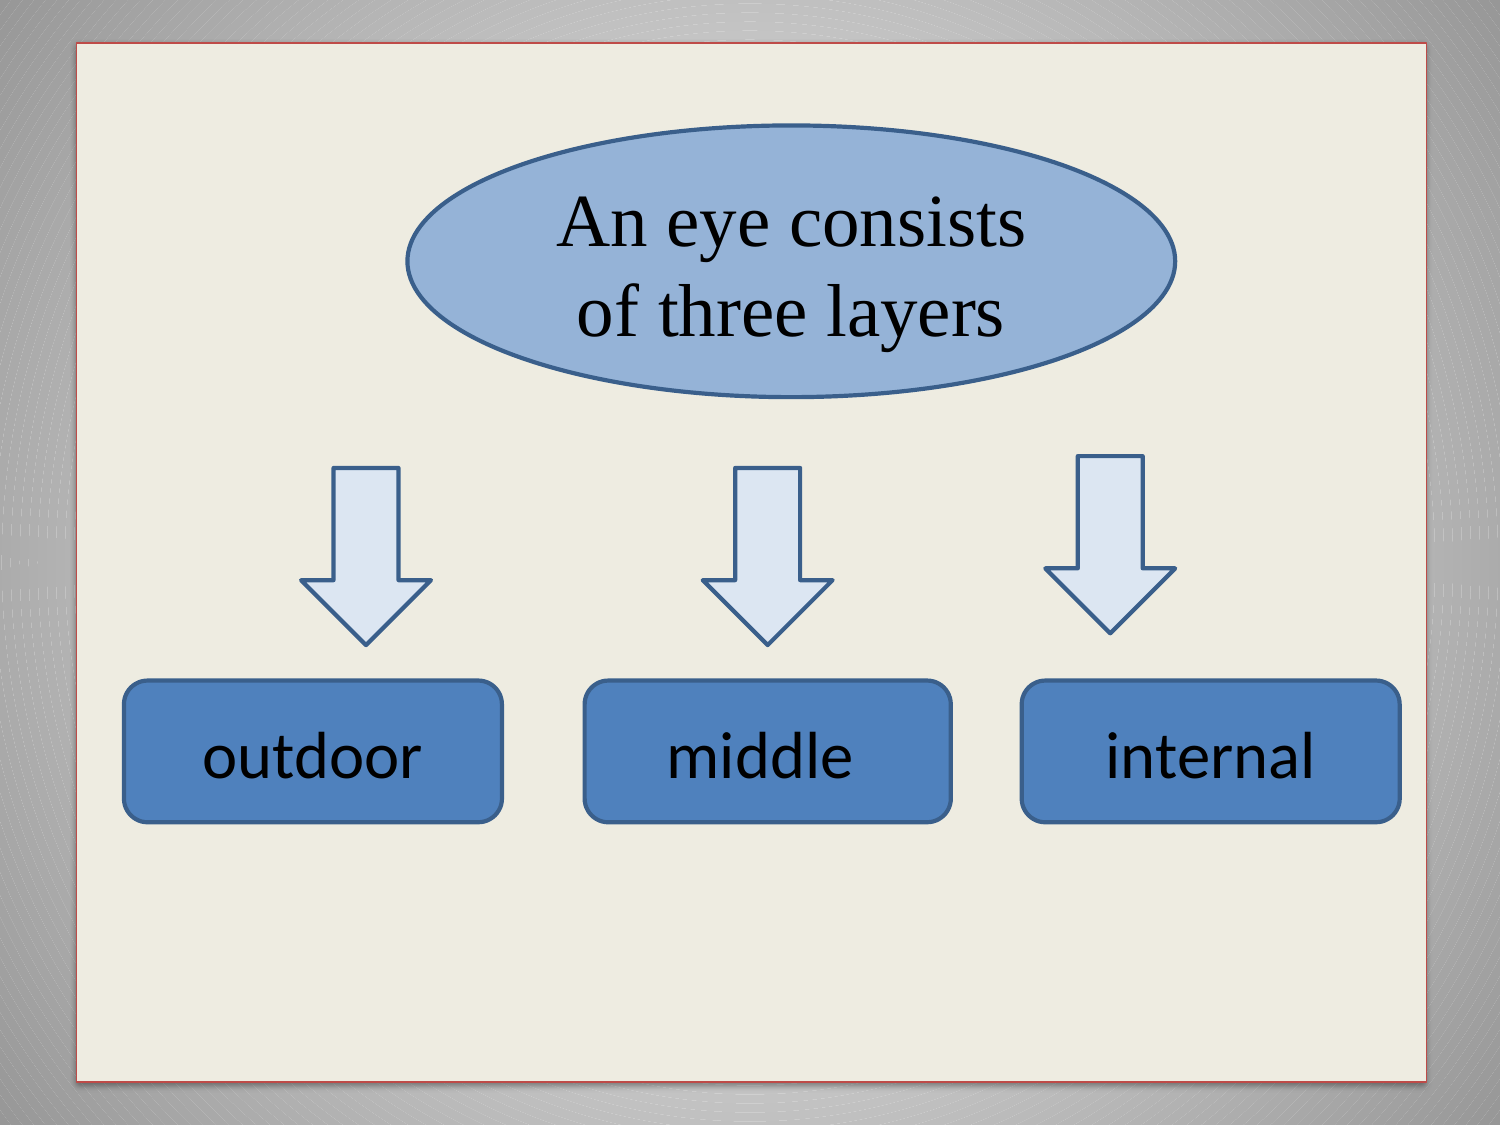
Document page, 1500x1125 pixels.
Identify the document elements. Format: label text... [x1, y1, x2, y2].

text_box middle [582, 678, 953, 825]
text_box [700, 465, 835, 648]
text_box An eye consists of three layers [405, 123, 1178, 400]
text_box [299, 465, 433, 648]
text_box [1043, 454, 1178, 636]
text_box outdoor [121, 678, 505, 825]
list [76, 42, 1427, 1083]
text_box internal [1019, 678, 1402, 825]
